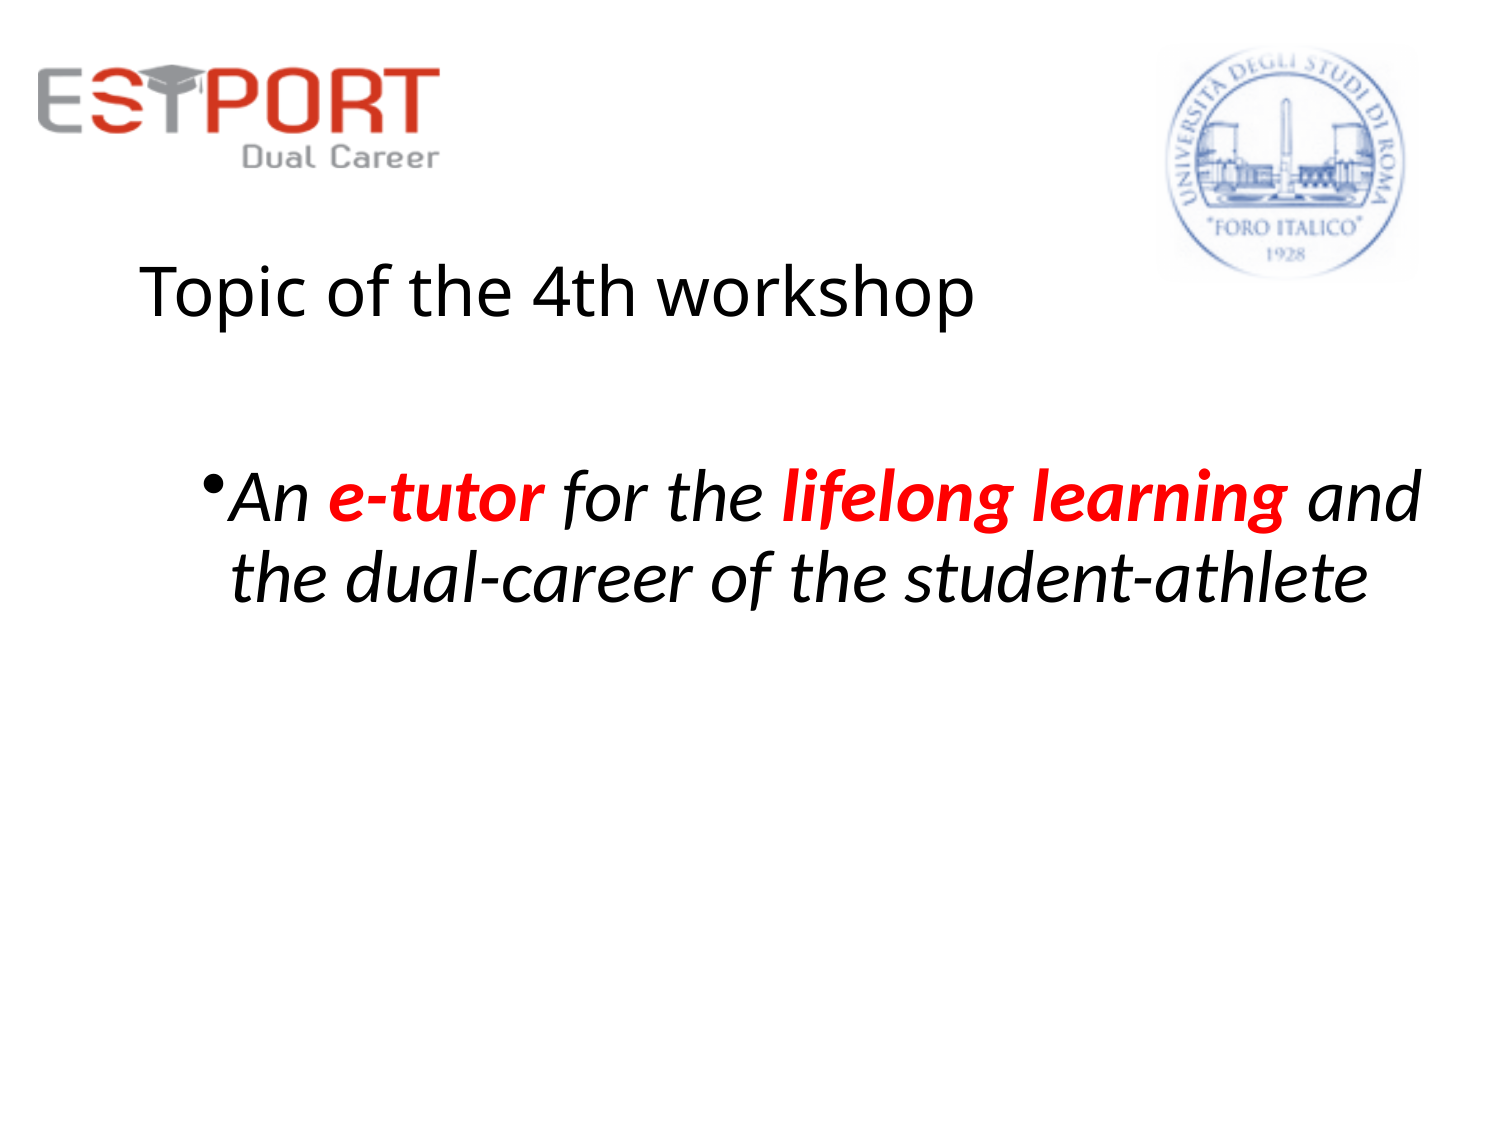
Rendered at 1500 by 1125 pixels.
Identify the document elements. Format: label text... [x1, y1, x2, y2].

list An e-tutor for the lifelong learning and the dual-career of the student-athlete [186, 449, 1500, 1125]
picture [37, 19, 445, 200]
title Topic of the 4th workshop [124, 176, 1500, 412]
picture [1155, 42, 1420, 284]
